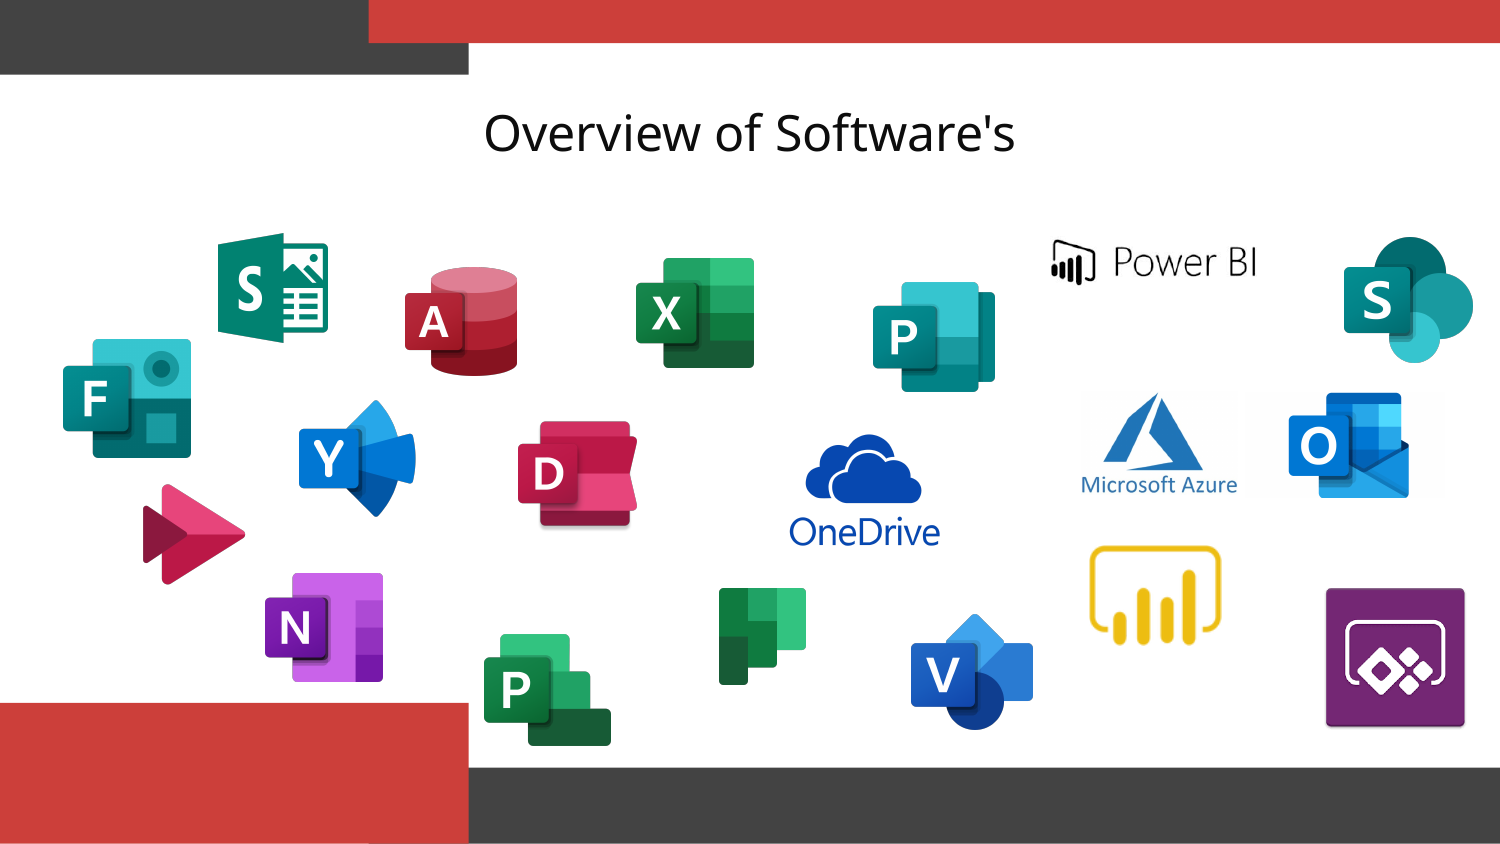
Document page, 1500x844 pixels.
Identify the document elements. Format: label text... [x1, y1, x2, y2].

picture [518, 414, 638, 534]
picture [1244, 392, 1446, 498]
picture [1081, 391, 1238, 495]
picture [911, 613, 1033, 730]
picture [873, 282, 995, 392]
picture [719, 588, 806, 685]
picture [405, 266, 518, 376]
title Overview of Software's [51, 82, 1449, 177]
picture [218, 233, 328, 343]
picture [299, 399, 419, 519]
picture [789, 434, 940, 547]
picture [63, 339, 192, 459]
picture [1089, 545, 1223, 647]
picture [1344, 237, 1474, 363]
picture [1045, 179, 1261, 338]
picture [265, 573, 383, 682]
picture [1318, 580, 1472, 735]
picture [137, 480, 247, 590]
picture [636, 258, 754, 368]
picture [483, 634, 612, 746]
